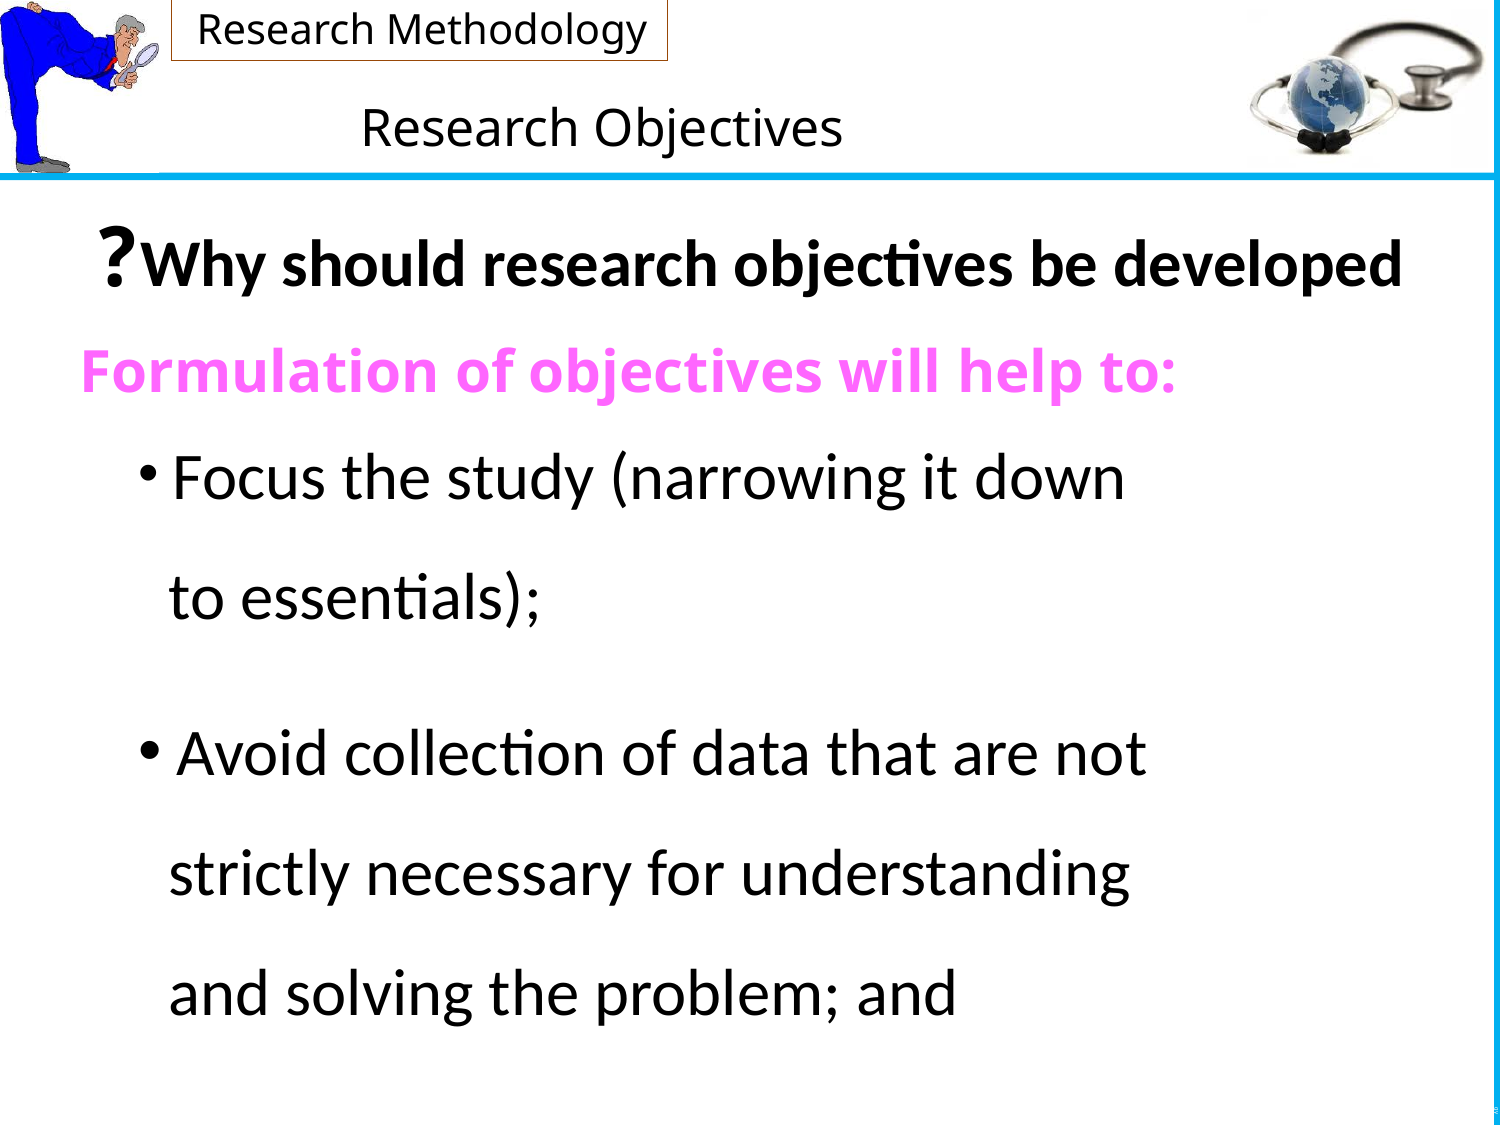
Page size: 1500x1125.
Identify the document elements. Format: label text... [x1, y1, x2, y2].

text_box Formulation of objectives will help to: [64, 326, 1415, 411]
text_box Research Methodology [171, 0, 668, 61]
text_box gy [1010, 172, 1500, 181]
title Research Objectives [194, 87, 1010, 180]
text_box gy [158, 172, 194, 180]
text_box Why should research objectives be developed? [74, 180, 1425, 327]
picture [0, 1, 159, 172]
text_box gy [1494, 0, 1500, 172]
picture [1245, 7, 1489, 169]
text_box Focus the study (narrowing it down to essentials); Avoid collection of data that are not strictly necessary for understanding and solving the problem; and [123, 411, 1415, 1047]
text_box gy [1494, 181, 1500, 1125]
